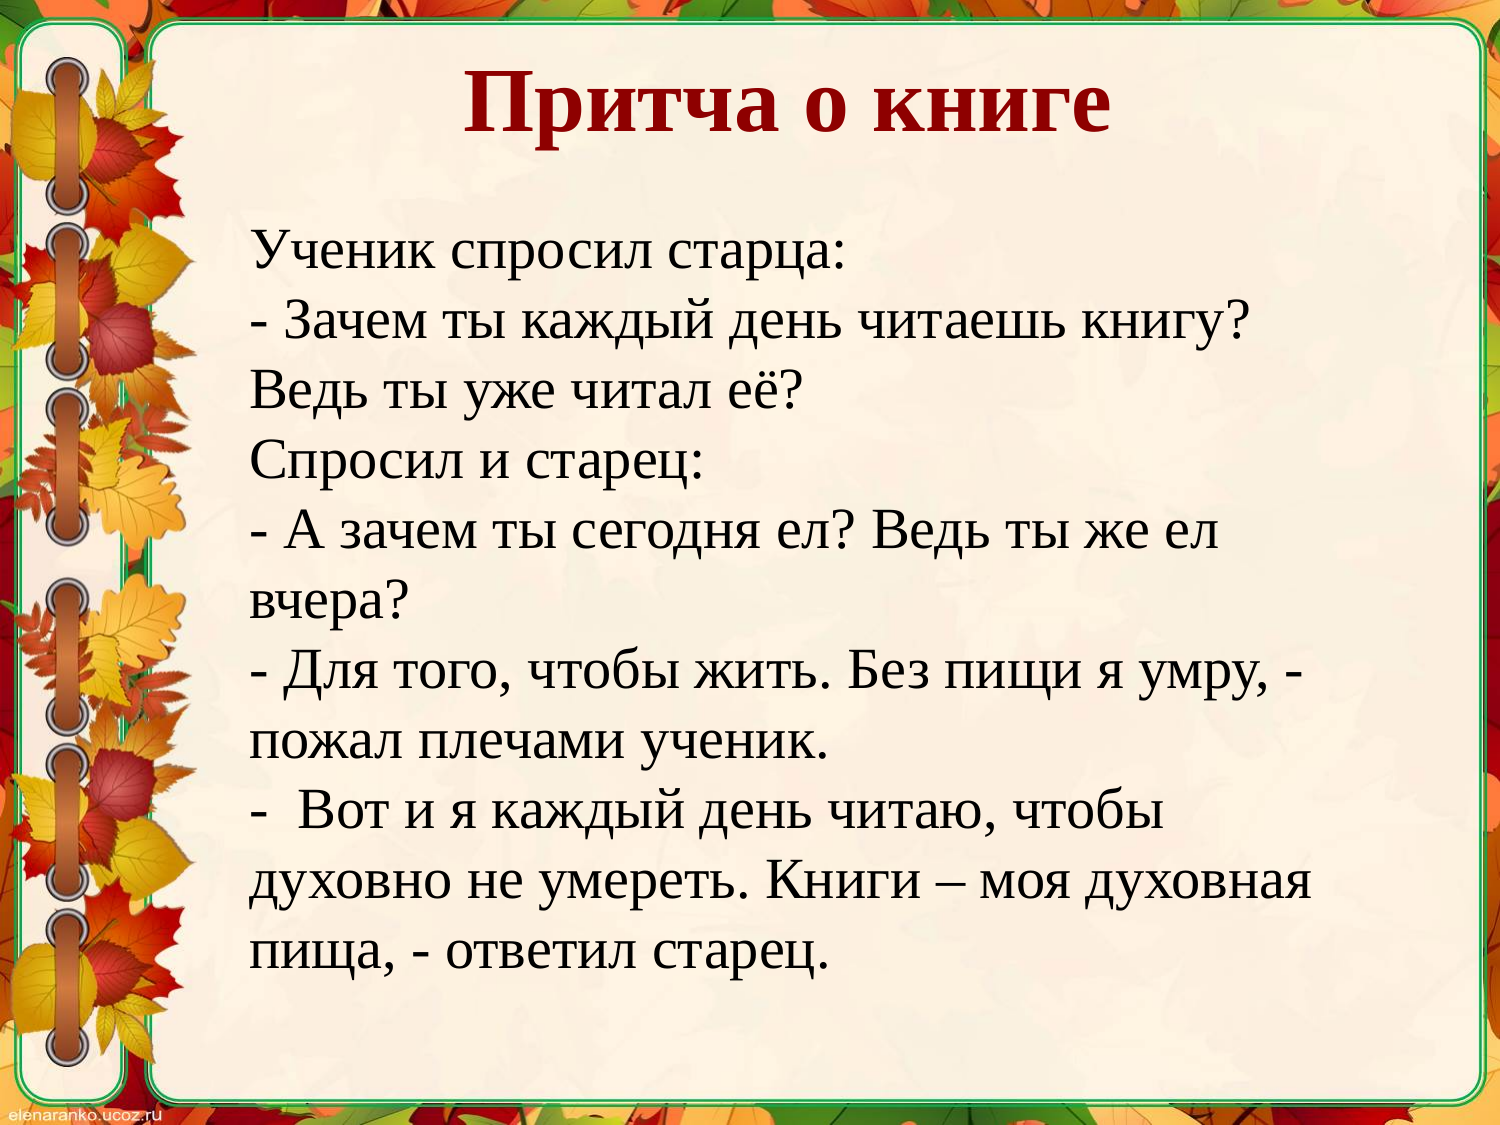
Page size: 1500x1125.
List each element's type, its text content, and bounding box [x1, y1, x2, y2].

picture [0, 0, 1500, 1125]
text_box Ученик спросил старца: - Зачем ты каждый день читаешь книгу? Ведь ты уже читал её? Спросил и старец: - А зачем ты сегодня ел? Ведь ты же ел вчера? - Для того, чтобы жить. Без пищи я умру, - пожал плечами ученик. - Вот и я каждый день читаю, чтобы духовно не умереть. Книги – моя духовная пища, - ответил старец. [234, 203, 1360, 988]
title Притча о книге [152, 0, 1424, 200]
